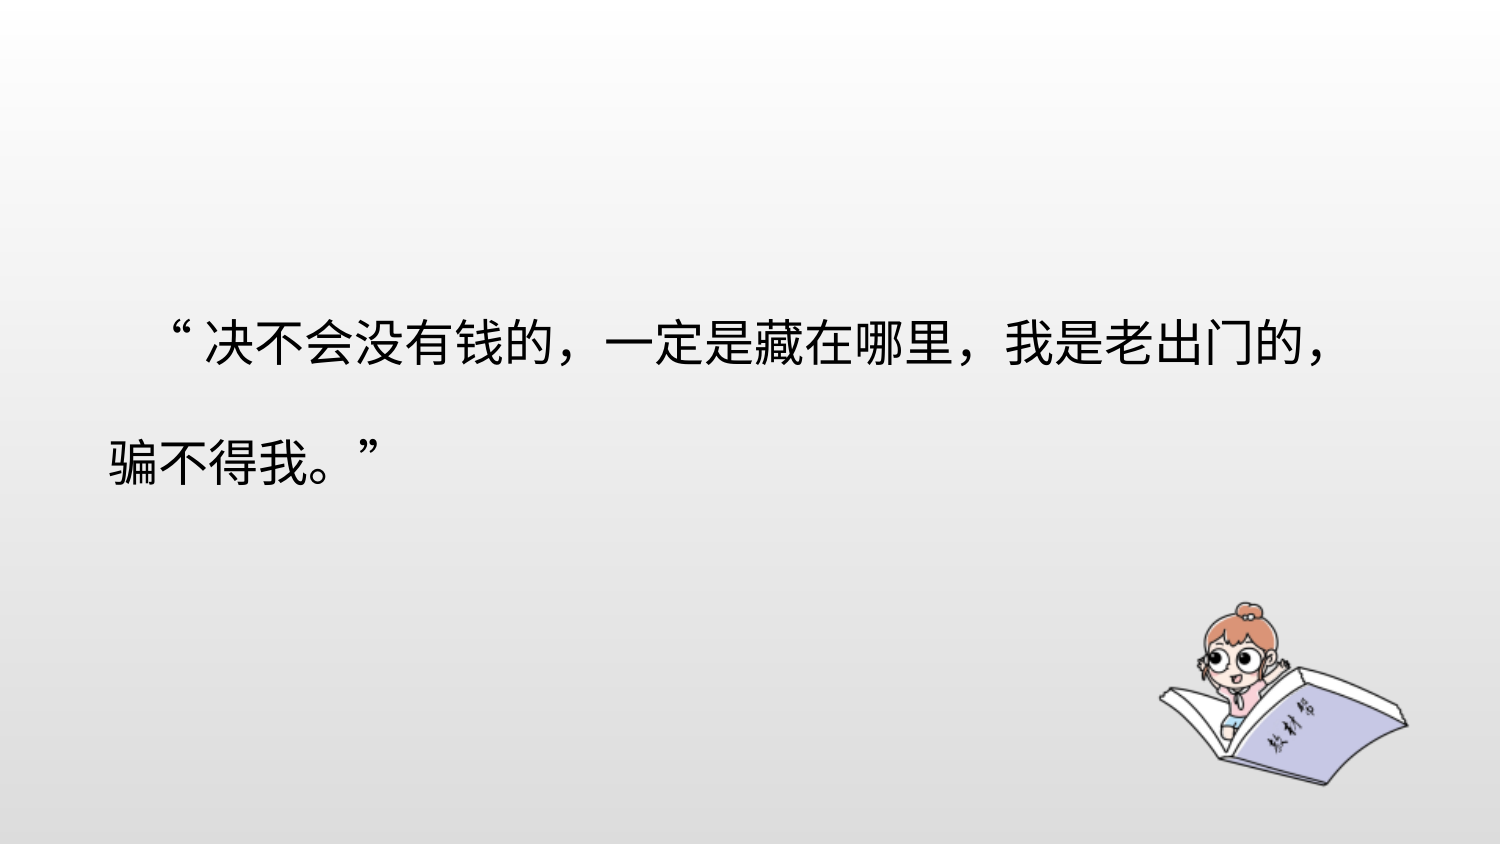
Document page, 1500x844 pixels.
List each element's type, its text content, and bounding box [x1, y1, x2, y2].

picture [1111, 598, 1450, 792]
text_box “决不会没有钱的，一定是藏在哪里，我是老出门的，骗不得我。” [97, 246, 1353, 498]
